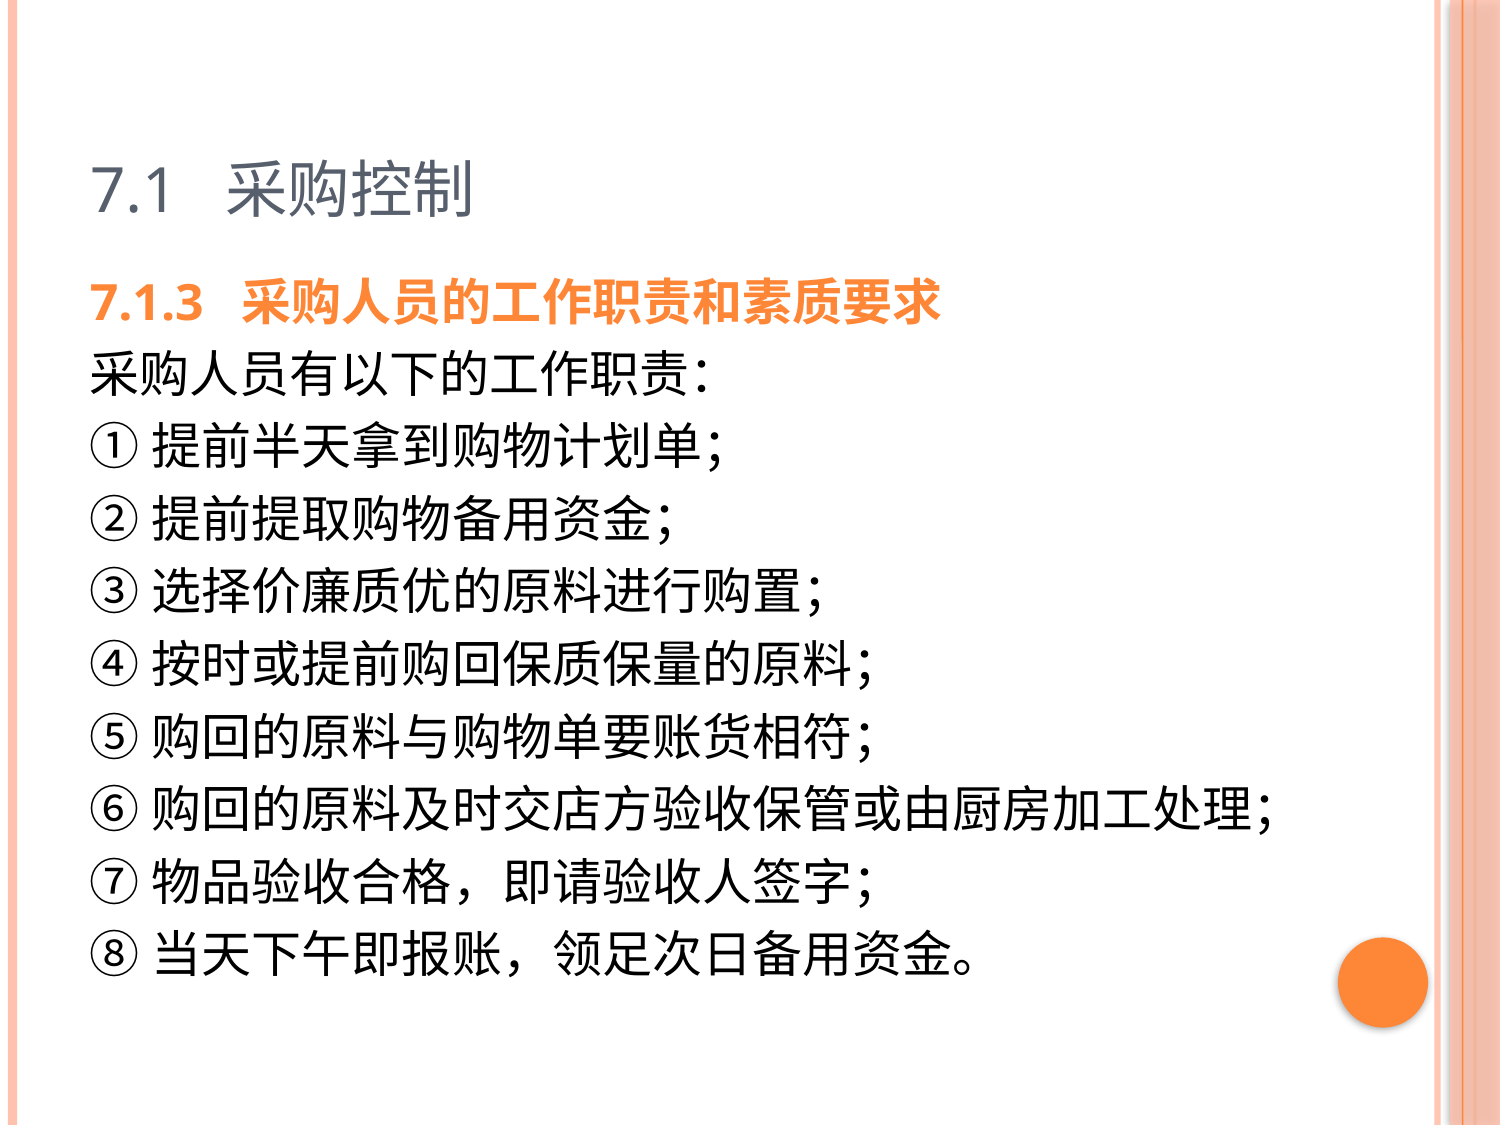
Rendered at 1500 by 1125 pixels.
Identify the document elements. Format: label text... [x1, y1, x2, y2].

title 7.1 采购控制 [75, 45, 1300, 233]
list 7.1.3 采购人员的工作职责和素质要求 采购人员有以下的工作职责： ①提前半天拿到购物计划单； ②提前提取购物备用资金； ③选择价廉质优的原料进行购置； ④按时或提前购回保质保量的原料； ⑤购回的原料与购物单要账货相符； ⑥购回的原料及时交店方验收保管或由厨房加工处理； ⑦物品验收合格，即请验收人签字； ⑧当天下午即报账，领足次日备用资金。 [74, 262, 1374, 1063]
